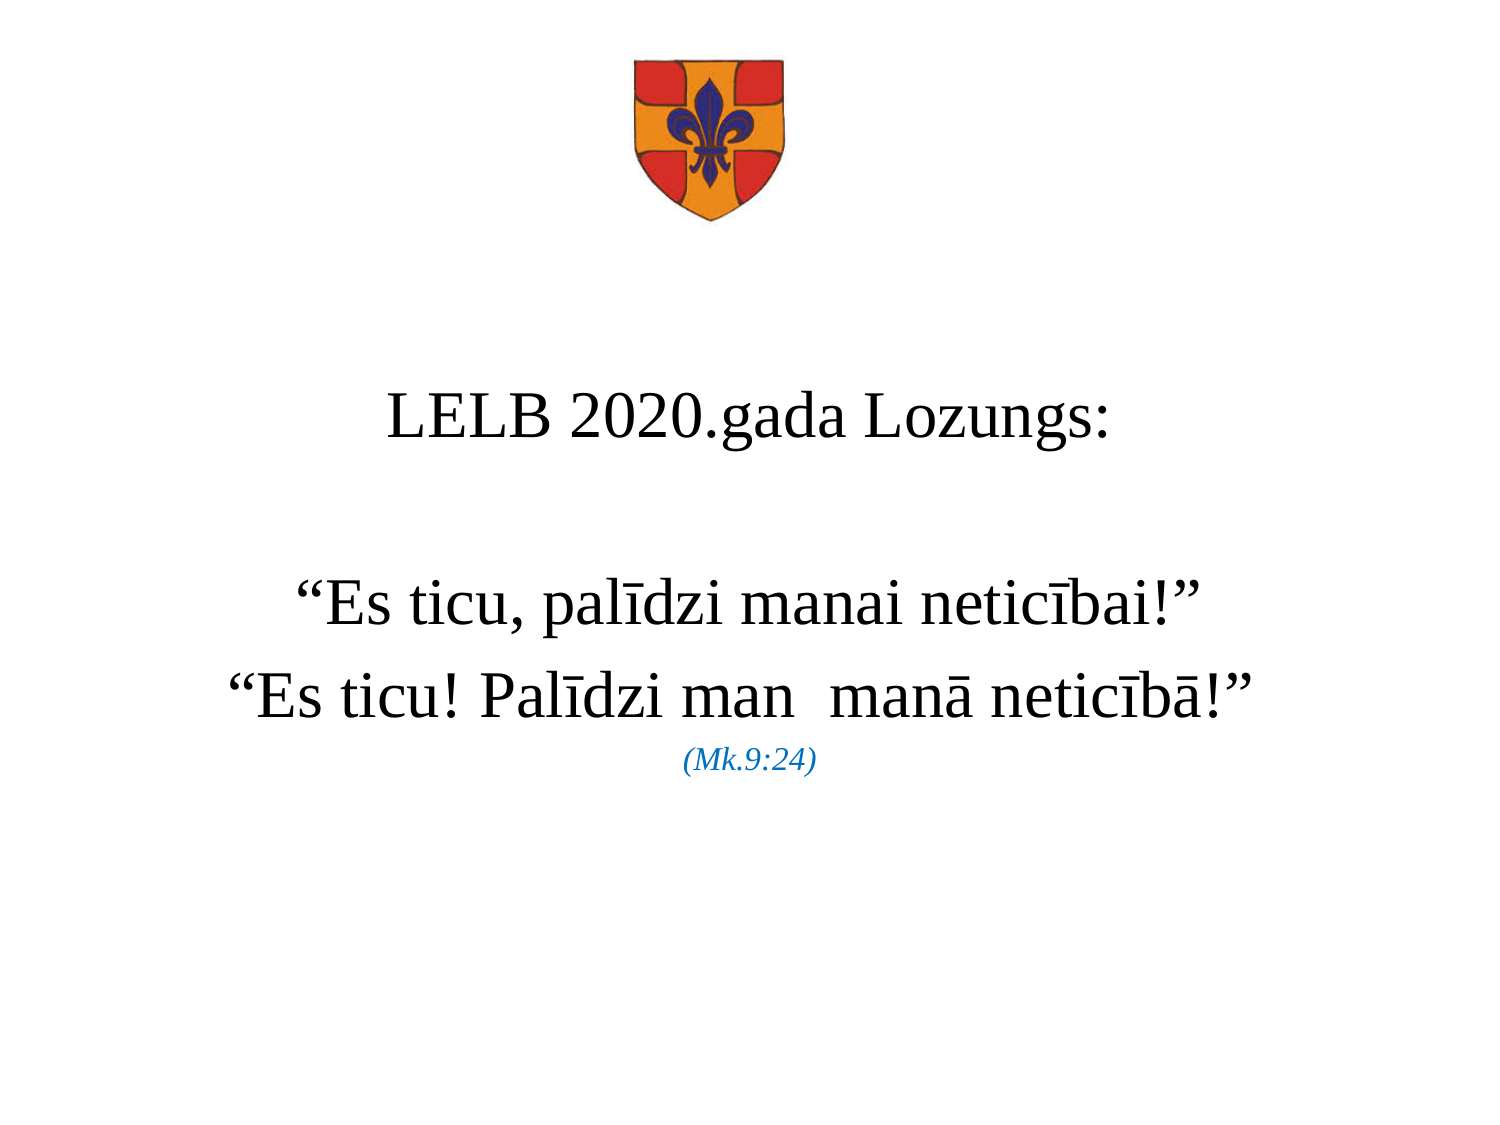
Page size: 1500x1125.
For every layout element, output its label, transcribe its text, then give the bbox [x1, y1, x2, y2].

list LELB 2020.gada Lozungs: “Es ticu, palīdzi manai neticībai!” “Es ticu! Palīdzi man manā neticībā!” (Mk.9:24) [75, 363, 1425, 1005]
picture [620, 46, 798, 235]
